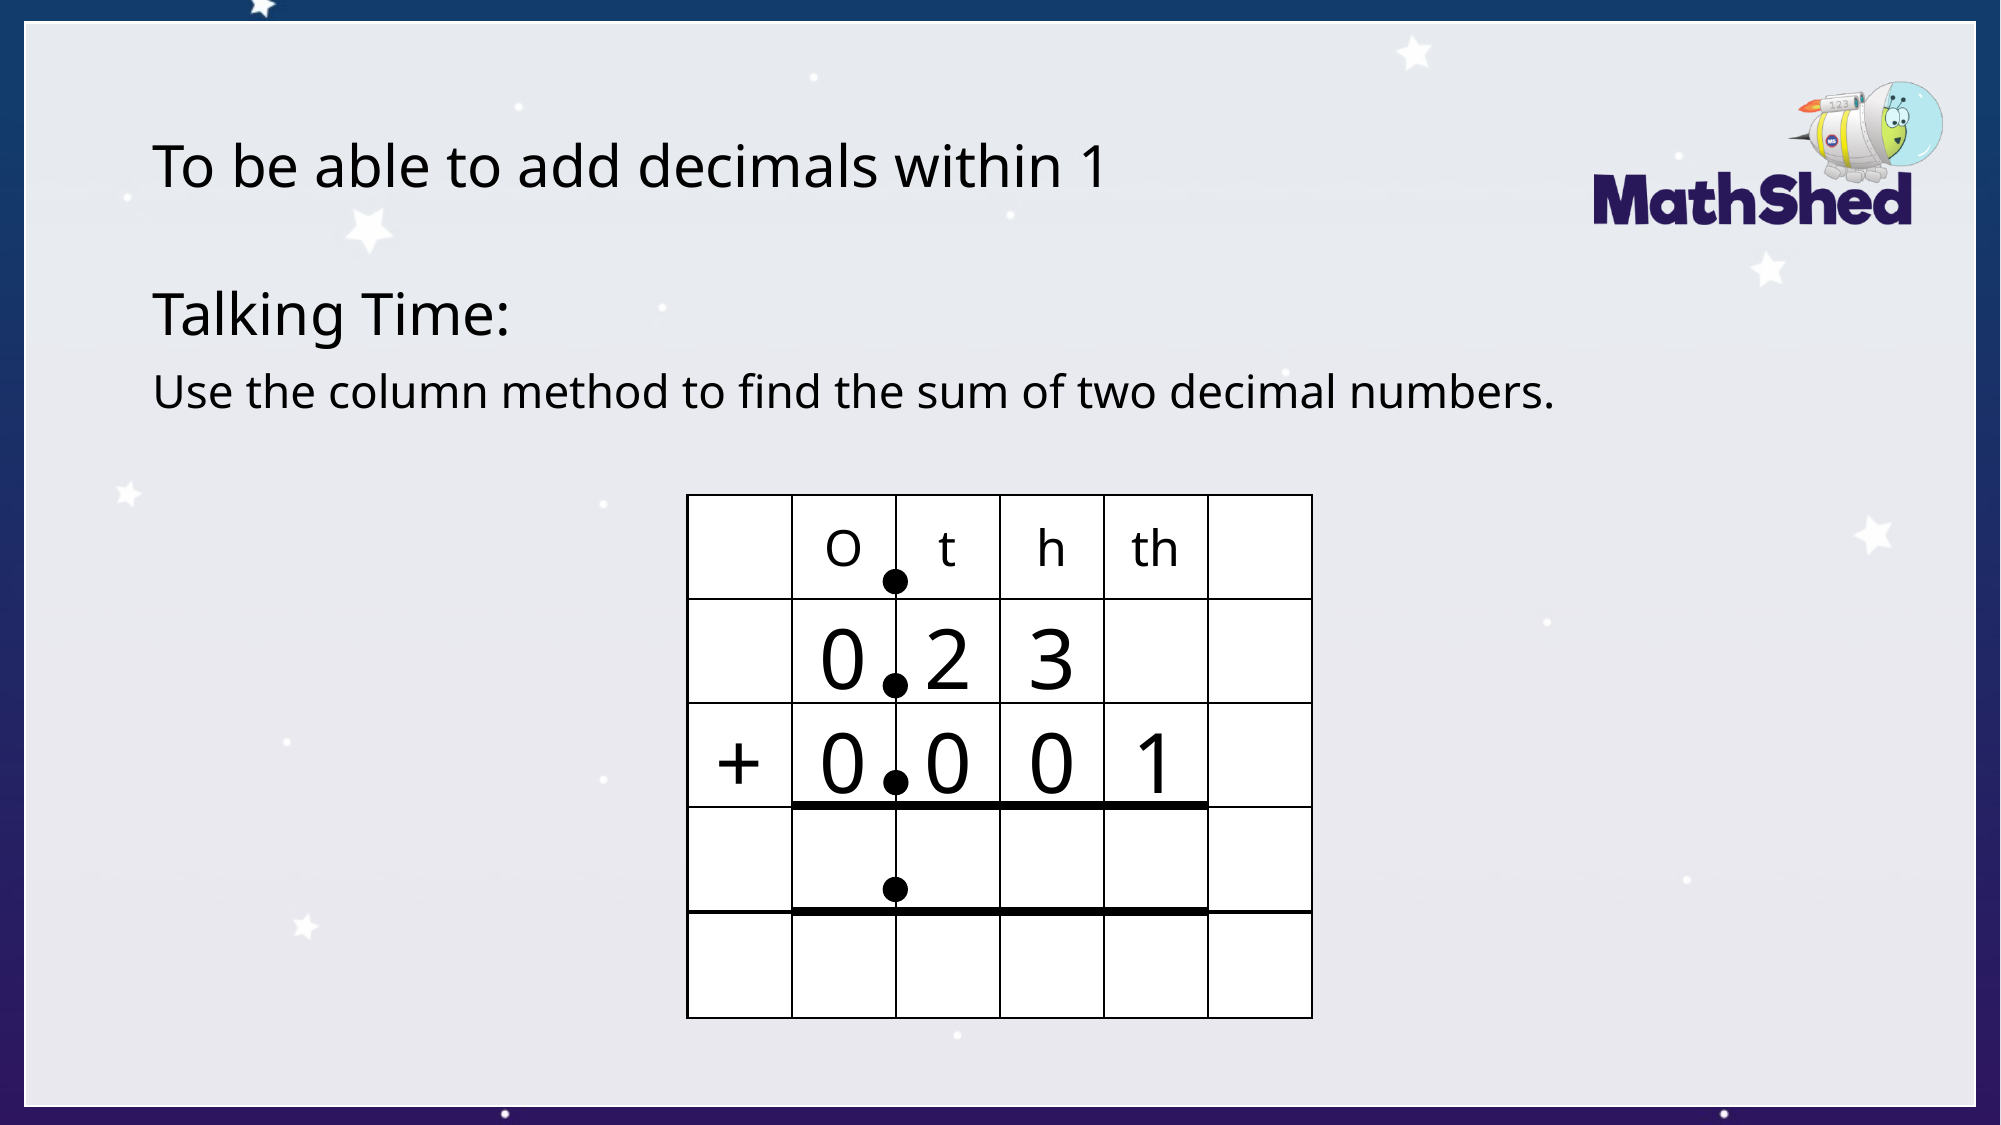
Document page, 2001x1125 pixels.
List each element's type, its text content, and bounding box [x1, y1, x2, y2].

text_box [882, 673, 908, 699]
text_box 3 [999, 598, 1103, 702]
text_box th [1103, 494, 1207, 598]
text_box 2 [895, 598, 999, 702]
text_box [999, 916, 1103, 1019]
text_box 1 [1103, 702, 1207, 801]
text_box [1207, 598, 1313, 702]
text_box [999, 810, 1103, 907]
text_box [1207, 806, 1313, 912]
text_box [882, 876, 908, 903]
text_box + [686, 702, 791, 806]
text_box 0 [791, 702, 895, 801]
text_box 0 [791, 598, 895, 702]
text_box [686, 598, 791, 702]
text_box 0 [895, 702, 999, 801]
title To be able to add decimals within 1 [137, 59, 1578, 277]
text_box [895, 916, 999, 1019]
text_box t [895, 494, 999, 598]
picture [0, 0, 2001, 1125]
list Talking Time: Use the column method to find the sum of two decimal numbers. [137, 277, 1863, 992]
text_box [791, 806, 895, 907]
text_box [791, 912, 895, 1019]
text_box O [791, 494, 895, 598]
text_box [686, 806, 791, 912]
text_box [686, 912, 791, 1019]
text_box [882, 568, 908, 595]
text_box h [999, 494, 1103, 598]
text_box [1103, 598, 1207, 702]
text_box [895, 810, 999, 907]
text_box [883, 769, 909, 796]
text_box 0 [999, 702, 1103, 801]
text_box [1103, 810, 1207, 907]
text_box [1207, 912, 1313, 1019]
text_box [1207, 702, 1313, 806]
text_box [1103, 916, 1207, 1019]
text_box [686, 494, 791, 598]
text_box [1207, 494, 1313, 598]
